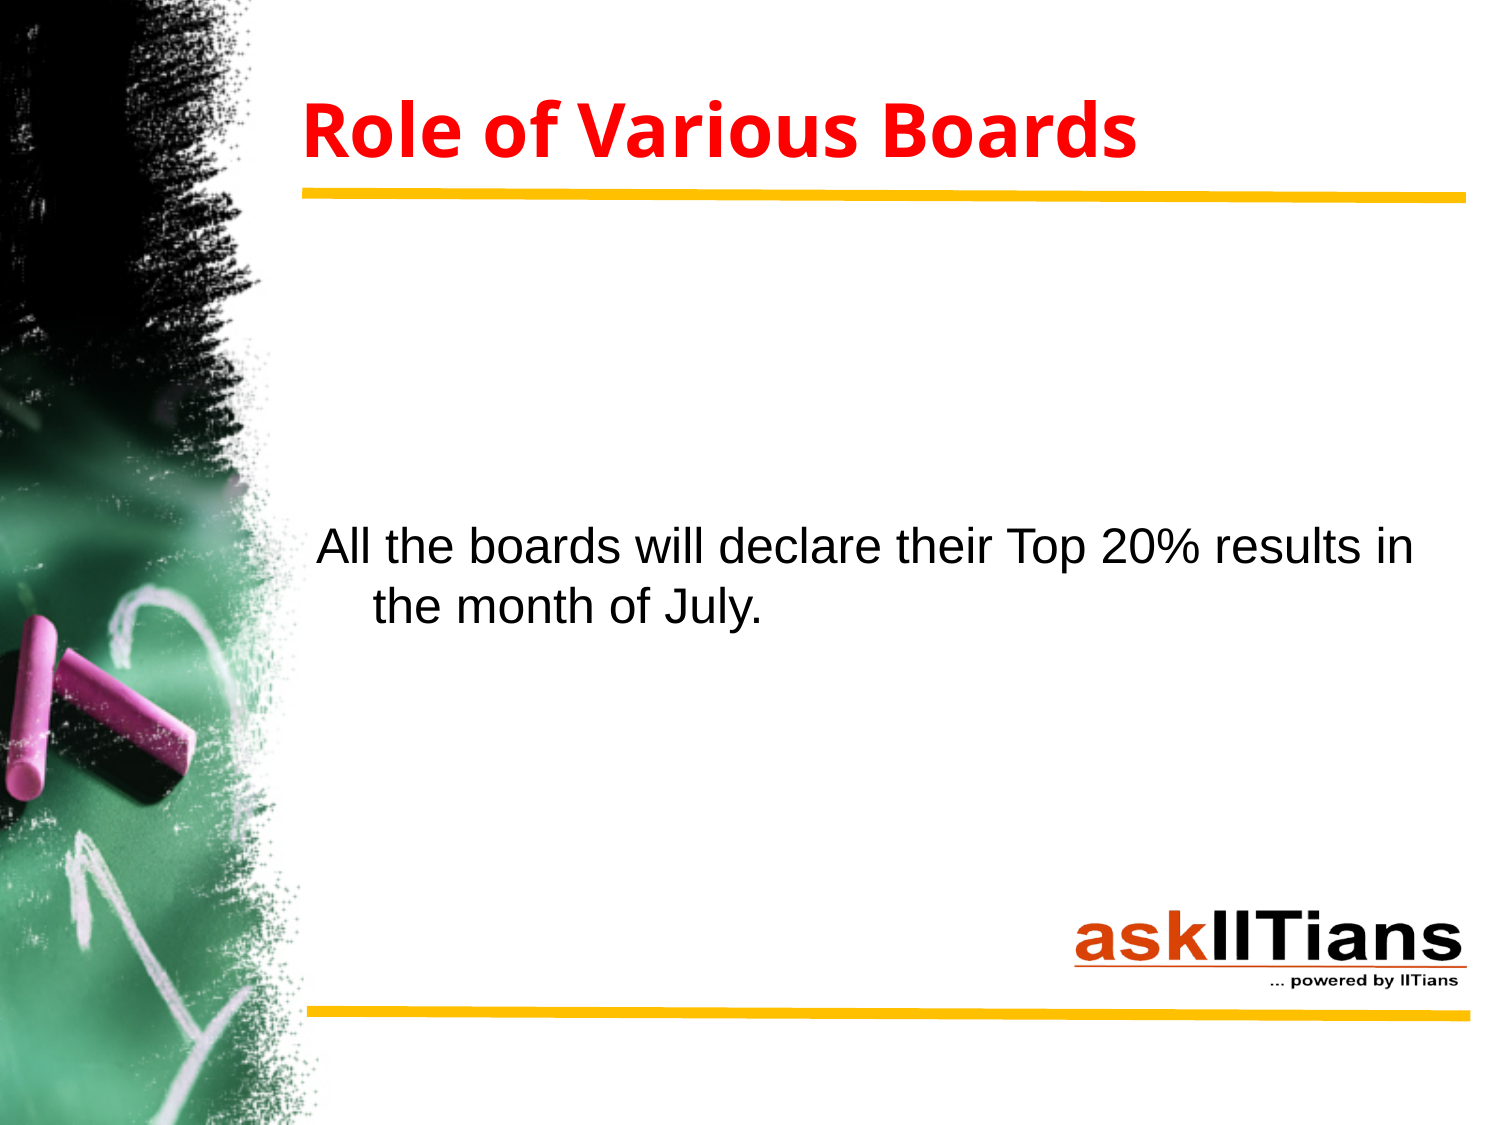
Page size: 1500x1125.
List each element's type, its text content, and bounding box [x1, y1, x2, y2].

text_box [301, 192, 1467, 198]
list All the boards will declare their Top 20% results in the month of July. [300, 505, 1452, 612]
picture [0, 0, 1500, 1125]
title Role of Various Boards [284, 58, 1471, 197]
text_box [306, 1011, 946, 1017]
